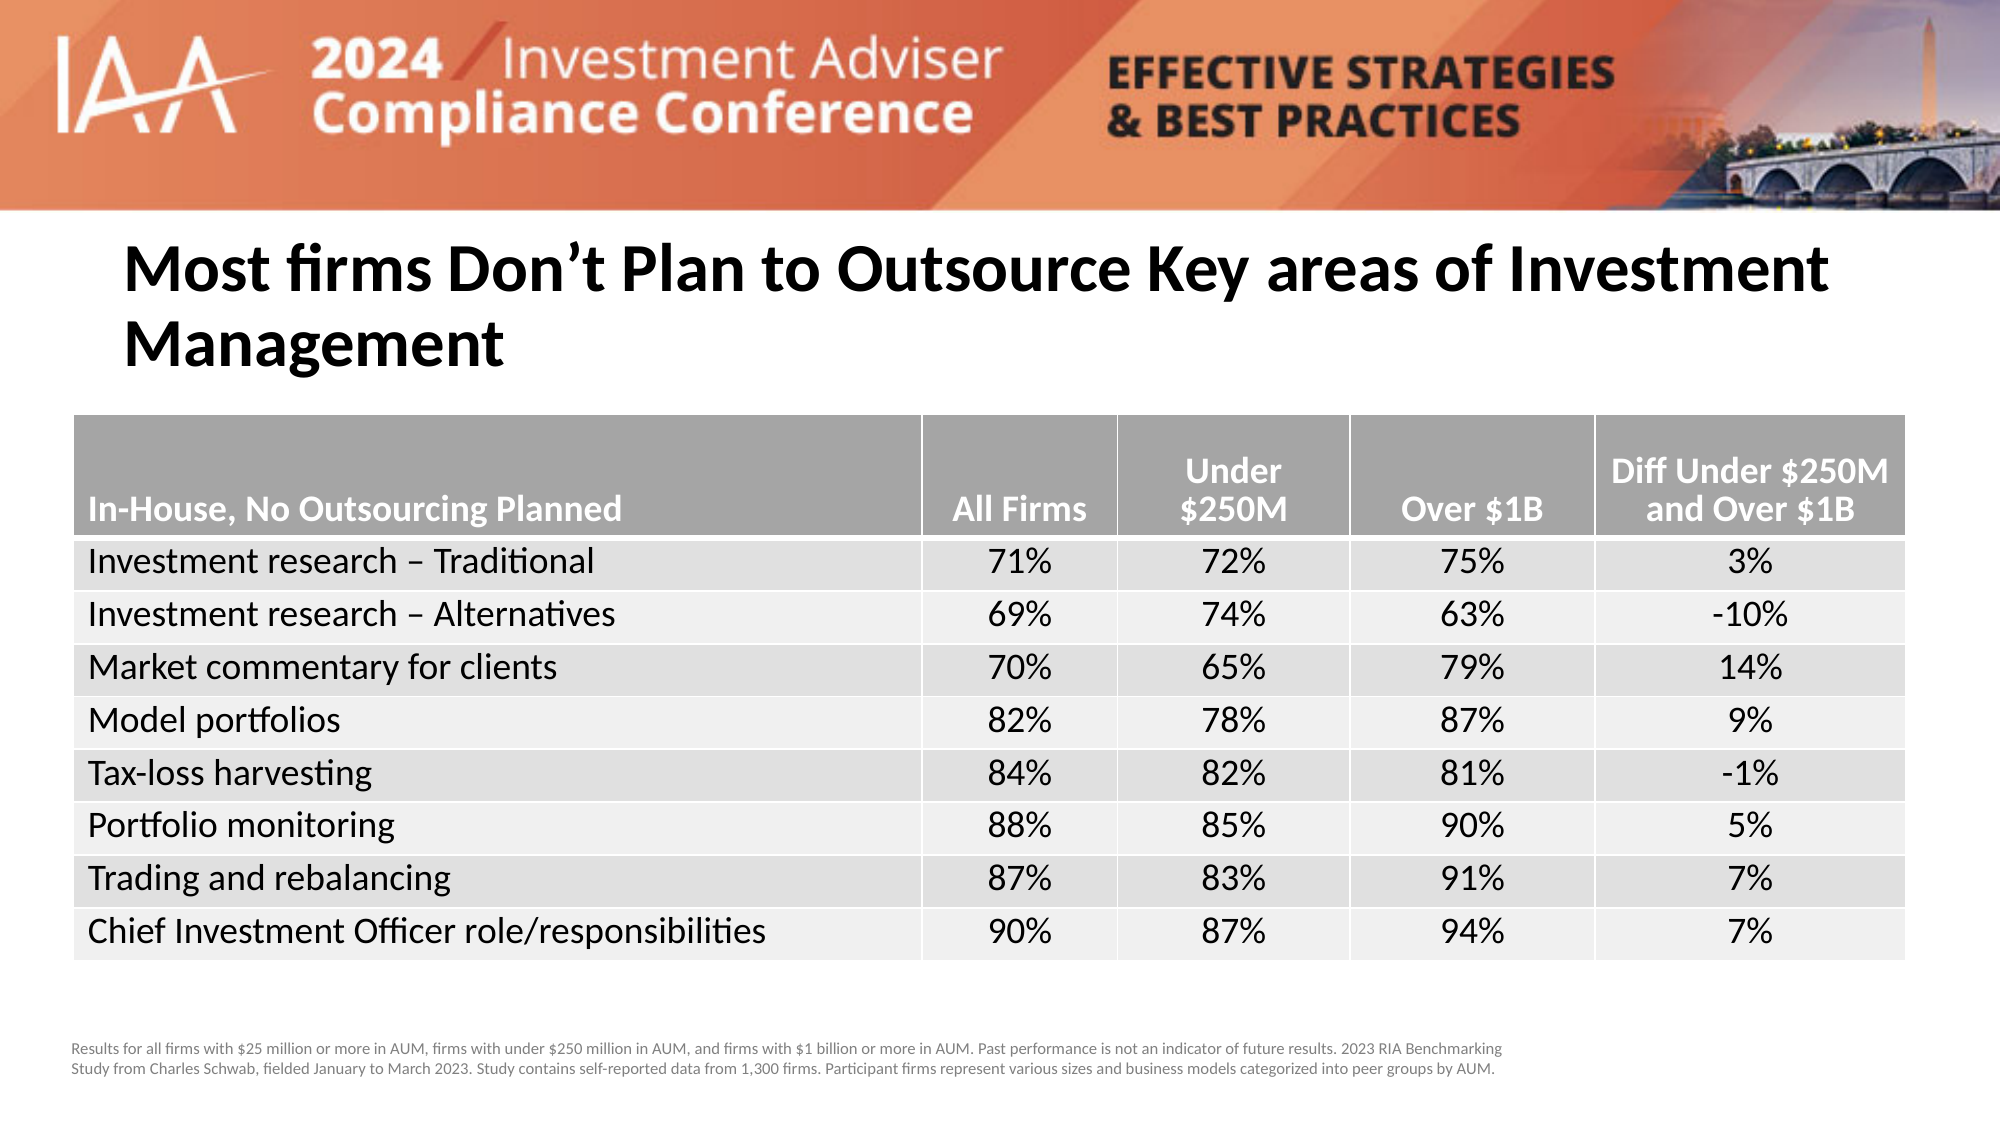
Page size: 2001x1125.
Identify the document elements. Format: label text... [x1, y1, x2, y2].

table_cell Market commentary for clients [74, 645, 921, 696]
text_box Results for all firms with $25 million or more in AUM, firms with under $250 million in AUM, and firms with $1 billion or more in AUM. Past performance is not an indicator of future results. 2023 RIA Benchmarking Study from Charles Schwab, fielded January to March 2023. Study contains self-reported data from 1,300 firms. Participant firms represent various sizes and business models categorized into peer groups by AUM. [56, 1030, 1545, 1106]
table_cell 90% [923, 909, 1117, 960]
table_cell 9% [1596, 697, 1905, 748]
table_cell 5% [1596, 803, 1905, 854]
table_cell 85% [1118, 803, 1349, 854]
table_header In-House, No Outsourcing Planned [74, 415, 921, 535]
table_cell 90% [1351, 803, 1594, 854]
table_header Over $1B [1351, 415, 1594, 535]
table_cell Trading and rebalancing [74, 856, 921, 907]
title Most firms Don’t Plan to Outsource Key areas of Investment Management [108, 224, 1868, 390]
table_cell Investment research – Traditional [74, 541, 921, 590]
table_cell 78% [1118, 697, 1349, 748]
table_cell 88% [923, 803, 1117, 854]
table_cell 7% [1596, 909, 1905, 960]
table_cell 87% [1351, 697, 1594, 748]
table_cell 84% [923, 750, 1117, 801]
table_cell 79% [1351, 645, 1594, 696]
table_cell Chief Investment Officer role/responsibilities [74, 909, 921, 960]
table_cell 65% [1118, 645, 1349, 696]
table_header Diff Under $250M and Over $1B [1596, 415, 1905, 535]
table_cell 70% [923, 645, 1117, 696]
table_header Under $250M [1118, 415, 1349, 535]
table_cell 81% [1351, 750, 1594, 801]
table_cell 82% [1118, 750, 1349, 801]
table_cell 87% [1118, 909, 1349, 960]
picture [0, 0, 2000, 213]
table_cell 63% [1351, 592, 1594, 643]
table_cell 91% [1351, 856, 1594, 907]
table_cell -1% [1596, 750, 1905, 801]
table_cell 7% [1596, 856, 1905, 907]
table_cell Tax-loss harvesting [74, 750, 921, 801]
table_cell 87% [923, 856, 1117, 907]
table_cell 3% [1596, 541, 1905, 590]
table_cell 69% [923, 592, 1117, 643]
table_cell Model portfolios [74, 697, 921, 748]
table_header All Firms [923, 415, 1117, 535]
table_cell 75% [1351, 541, 1594, 590]
table_cell 74% [1118, 592, 1349, 643]
table_cell 83% [1118, 856, 1349, 907]
table_cell 82% [923, 697, 1117, 748]
table_cell Investment research – Alternatives [74, 592, 921, 643]
table_cell 14% [1596, 645, 1905, 696]
table_cell -10% [1596, 592, 1905, 643]
table_cell 71% [923, 541, 1117, 590]
table_cell 72% [1118, 541, 1349, 590]
table_cell Portfolio monitoring [74, 803, 921, 854]
table_cell 94% [1351, 909, 1594, 960]
